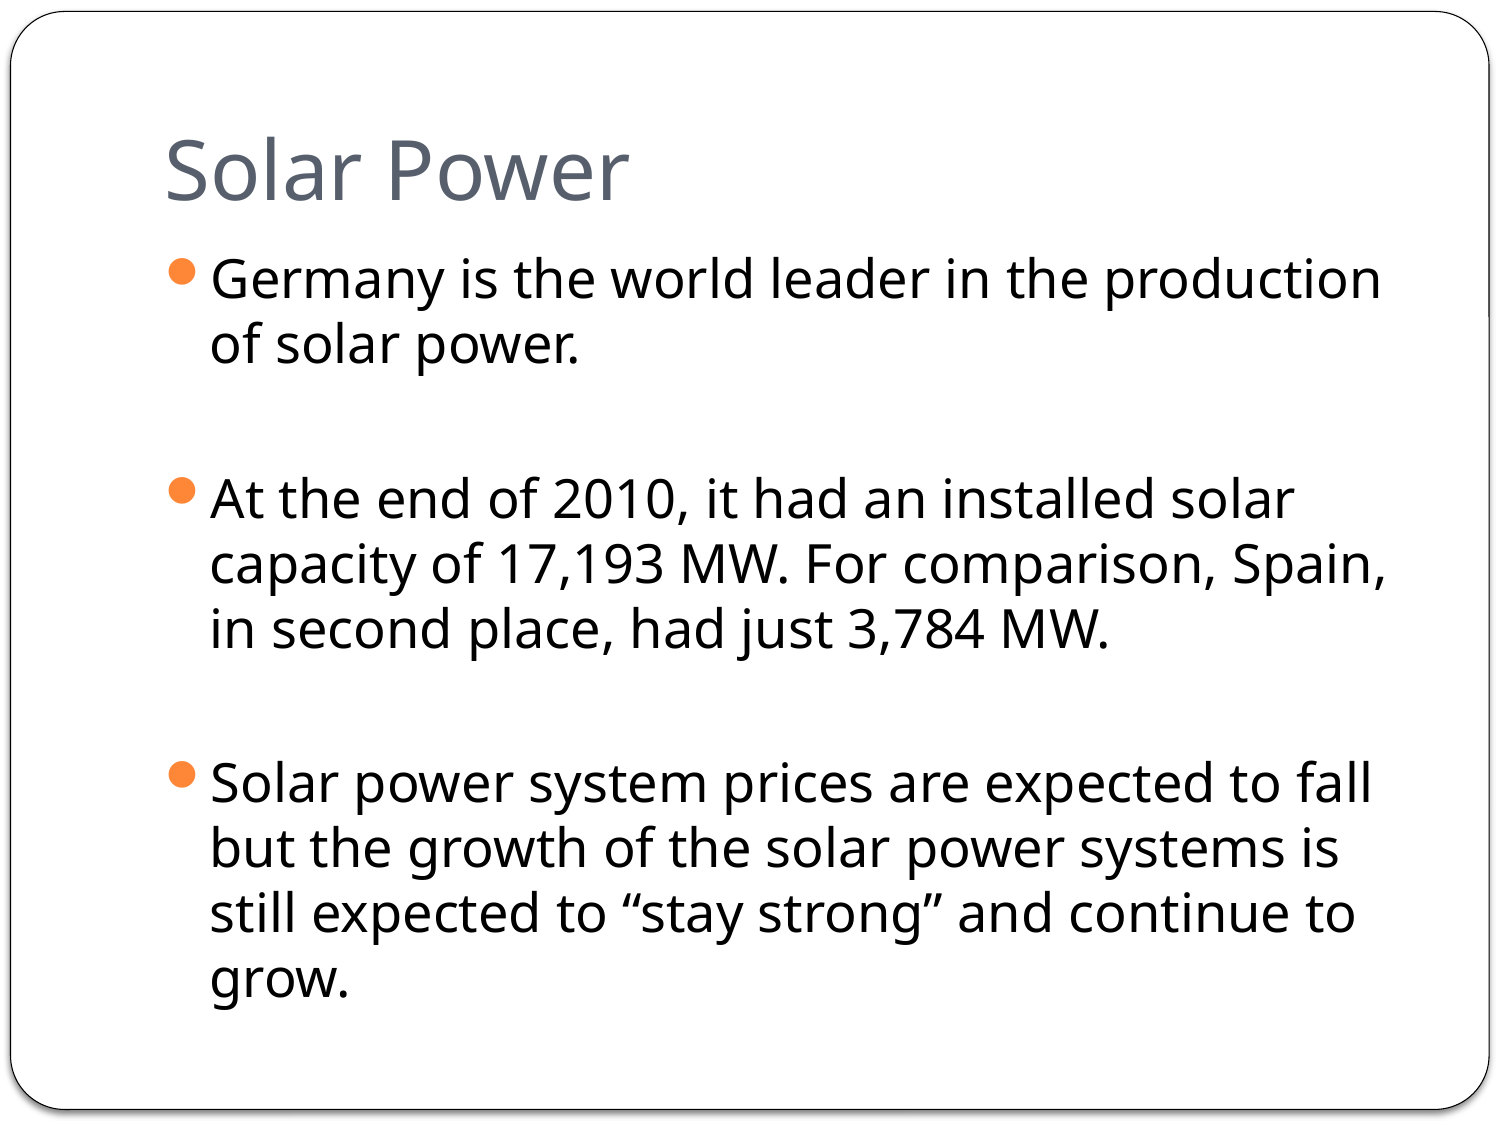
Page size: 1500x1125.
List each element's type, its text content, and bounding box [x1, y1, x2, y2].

list Germany is the world leader in the production of solar power. At the end of 2010, it had an installed solar capacity of 17,193 MW. For comparison, Spain, in second place, had just 3,784 MW. Solar power system prices are expected to fall but the growth of the solar power systems is still expected to “stay strong” and continue to grow. [150, 237, 1425, 988]
title Solar Power [150, 45, 1425, 233]
